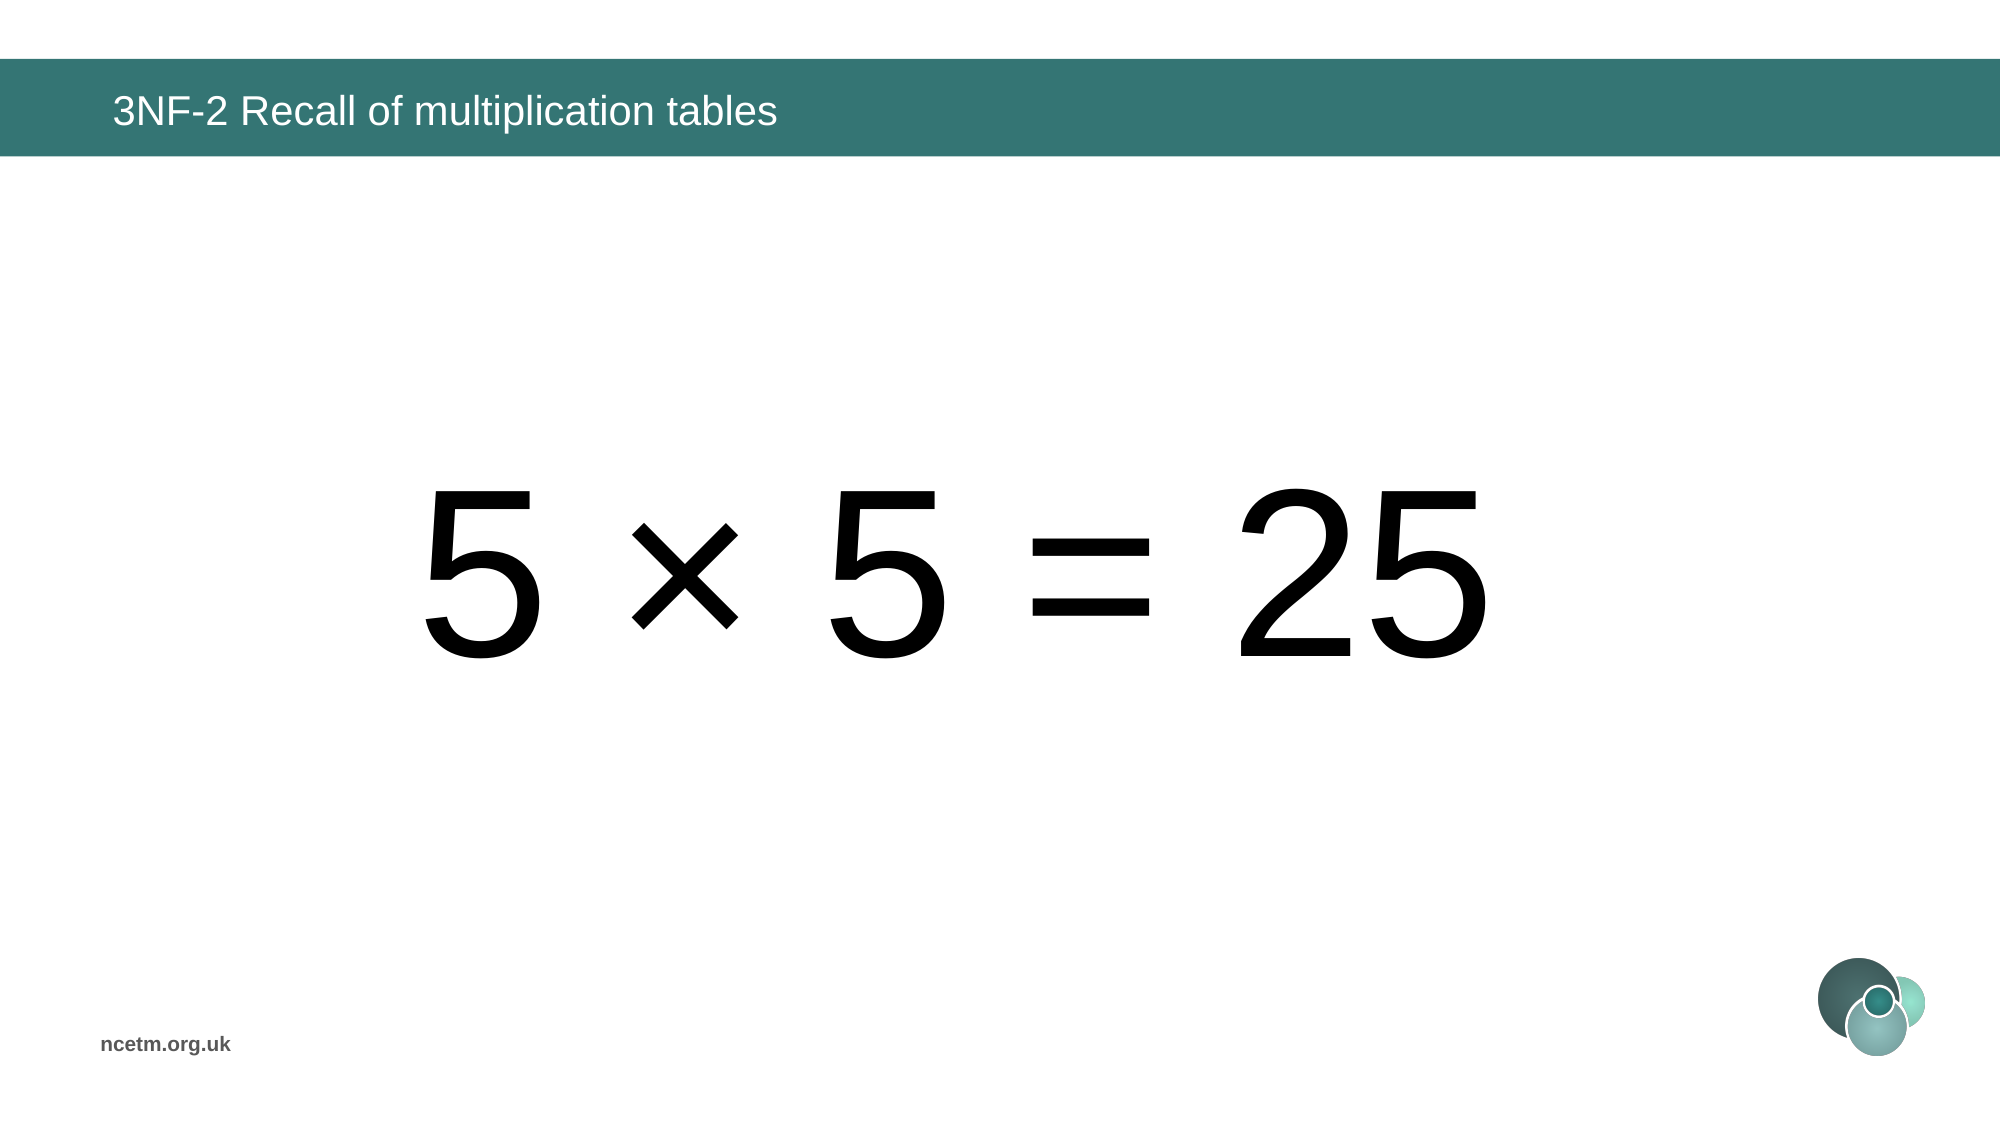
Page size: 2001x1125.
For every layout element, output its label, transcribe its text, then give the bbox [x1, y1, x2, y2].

picture [1818, 958, 1925, 1056]
text_box 5 × 5 = [401, 409, 1214, 712]
title 3NF-2 Recall of multiplication tables [97, 76, 1945, 147]
text_box 25 [1214, 409, 1511, 712]
